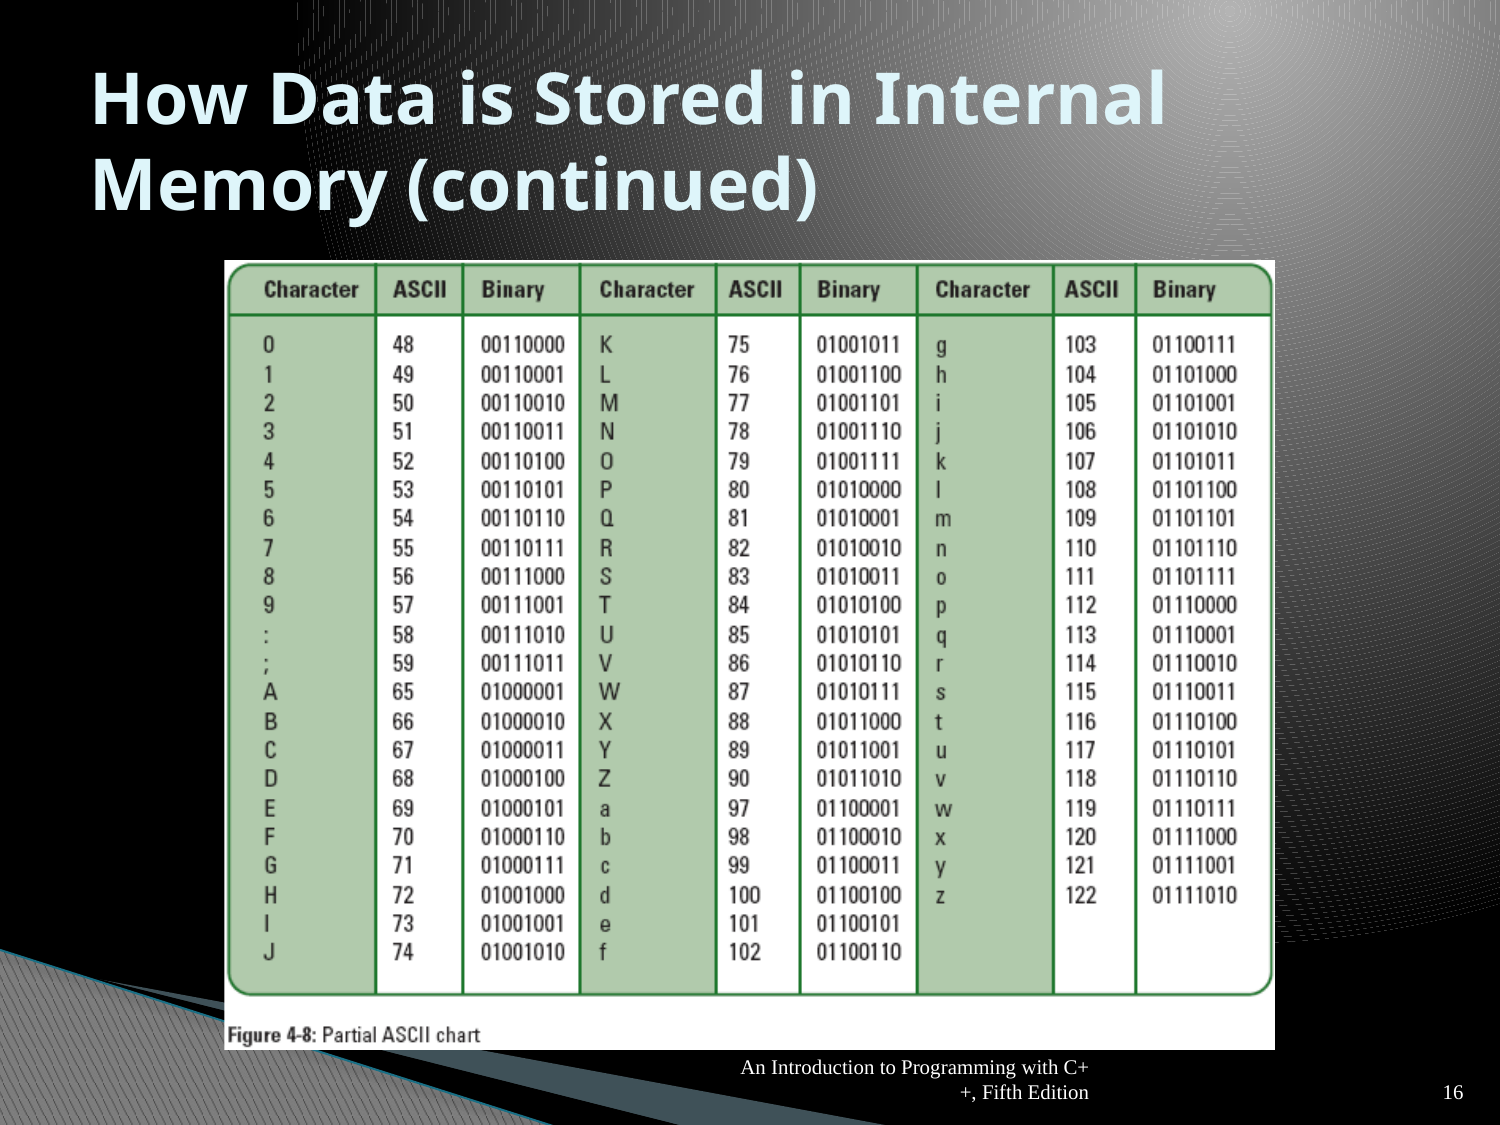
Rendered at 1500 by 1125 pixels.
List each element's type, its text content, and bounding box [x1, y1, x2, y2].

title How Data is Stored in Internal Memory (continued) [75, 45, 1425, 233]
picture [0, 260, 1276, 1125]
slide_number 16 [1418, 1051, 1479, 1112]
footer An Introduction to Programming with C++, Fifth Edition [718, 1062, 1105, 1112]
